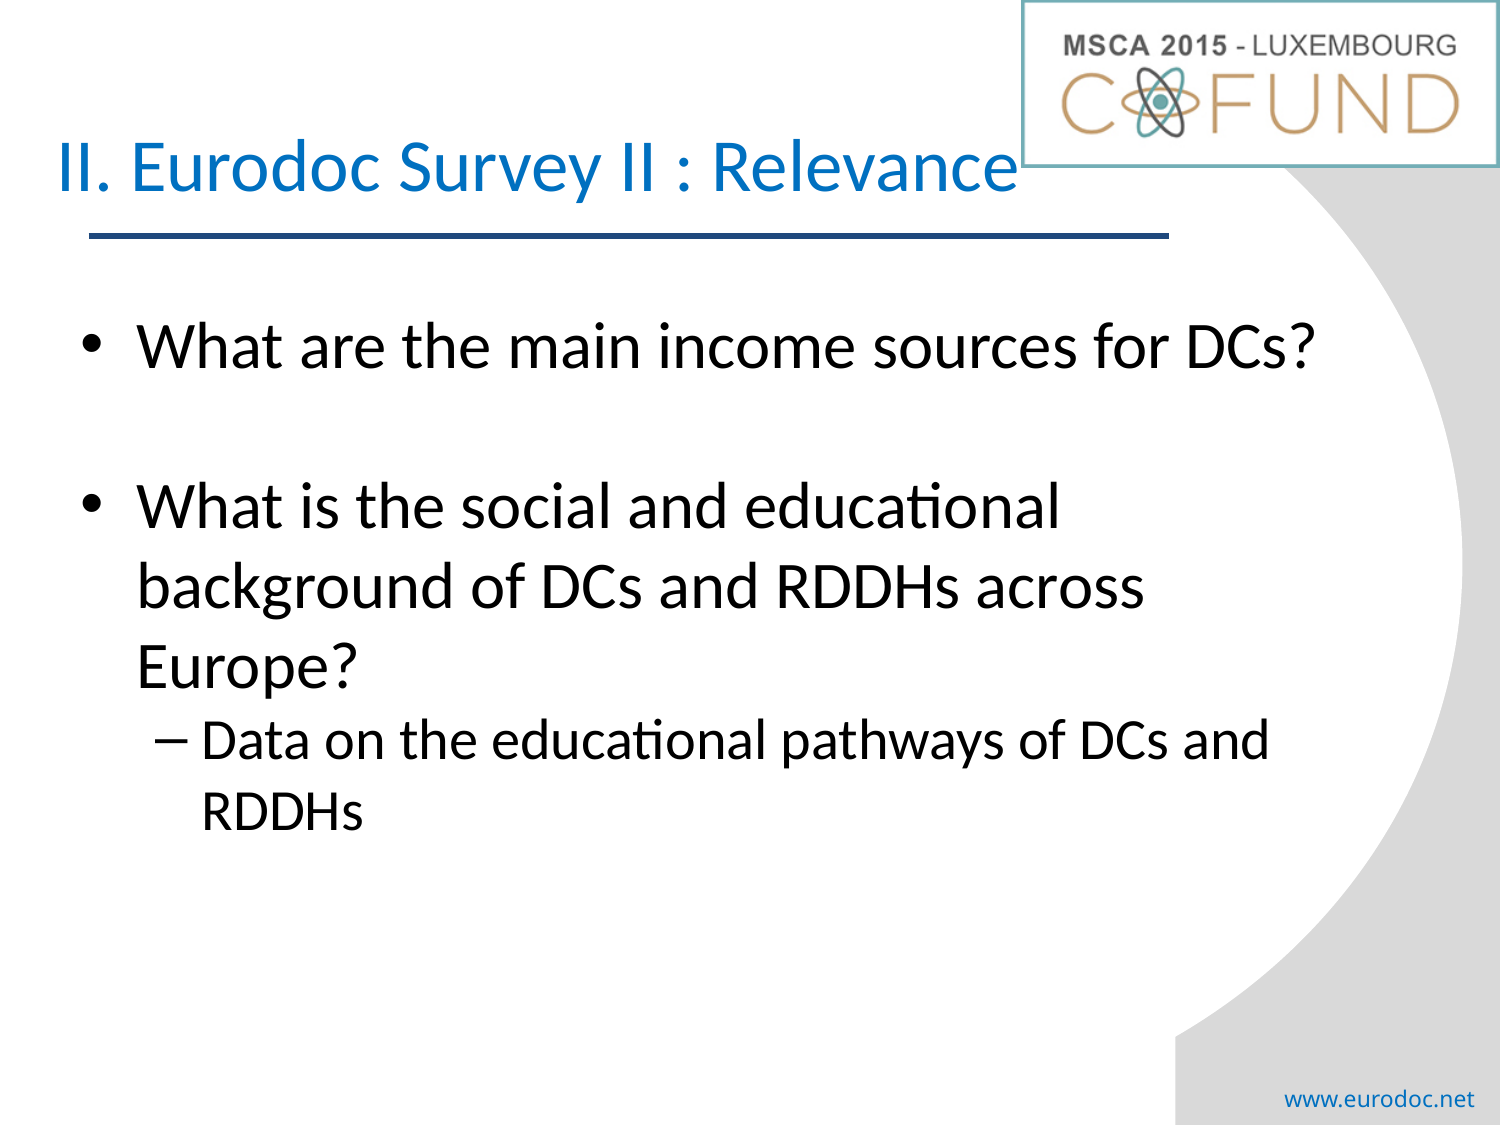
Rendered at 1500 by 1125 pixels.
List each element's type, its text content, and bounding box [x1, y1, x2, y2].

picture [1021, 0, 1500, 168]
list What are the main income sources for DCs? What is the social and educational background of DCs and RDDHs across Europe? Data on the educational pathways of DCs and RDDHs [64, 294, 1388, 1098]
title II. Eurodoc Survey II : Relevance [41, 78, 1128, 256]
